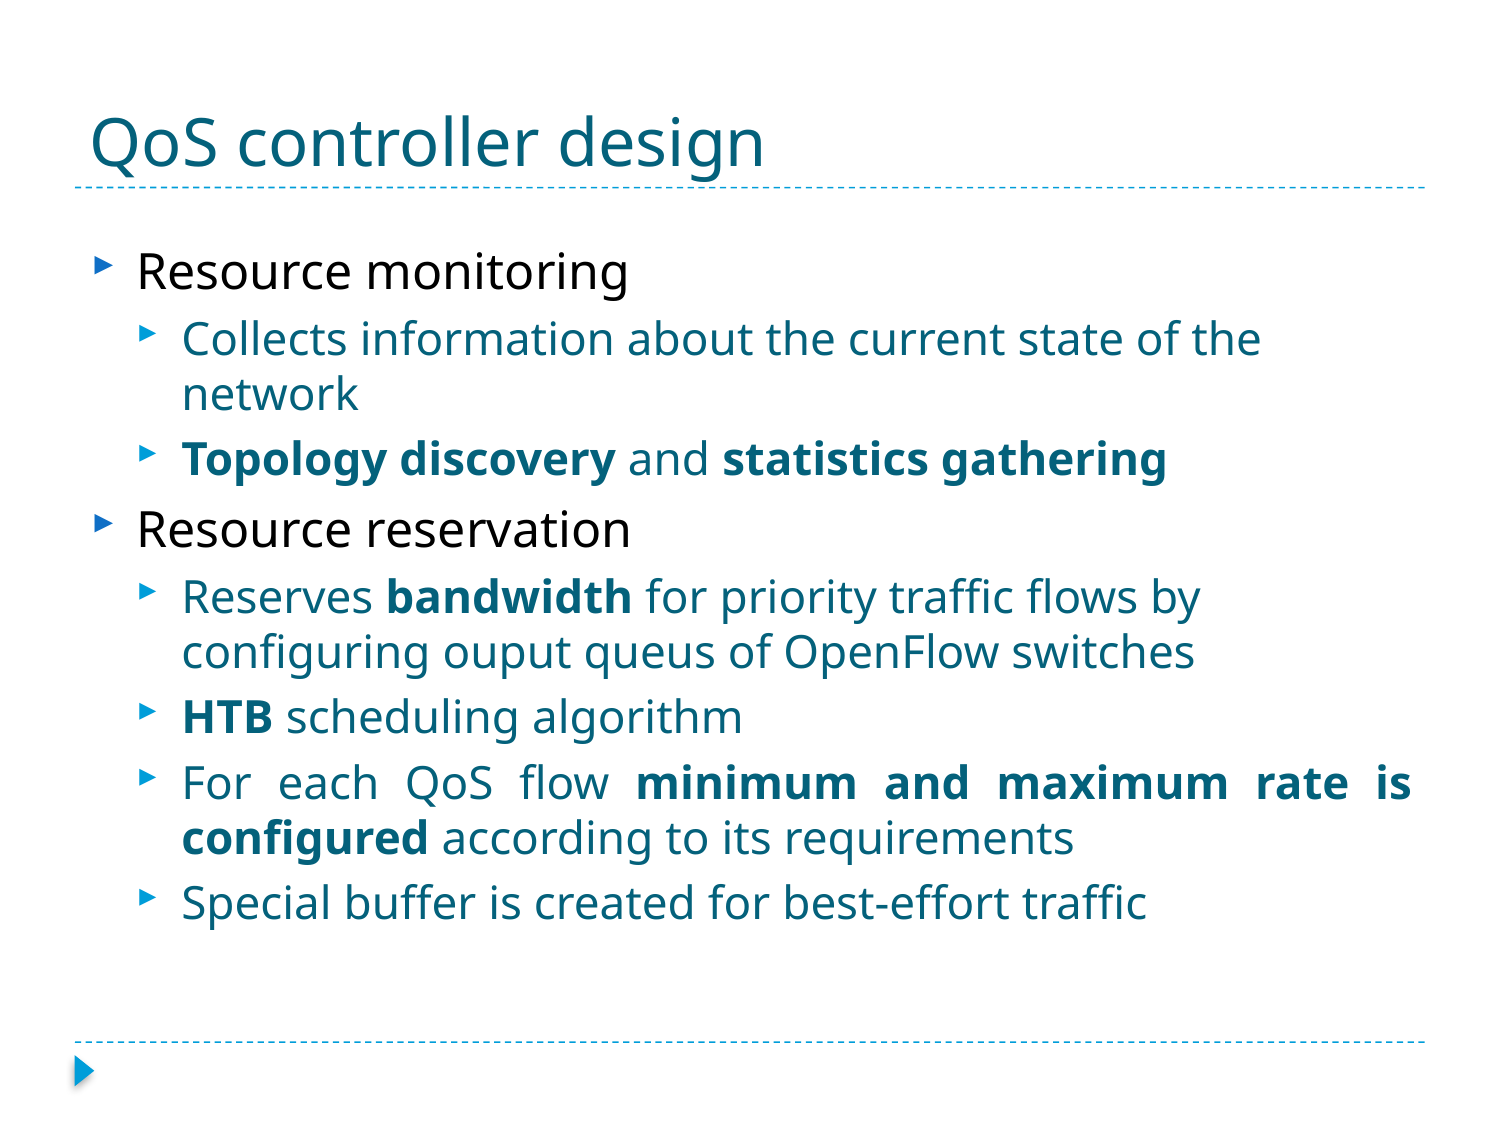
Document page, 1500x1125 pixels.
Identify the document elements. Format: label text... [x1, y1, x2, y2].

title QoS controller design [75, 24, 1425, 188]
list Resource monitoring Collects information about the current state of the network Topology discovery and statistics gathering Resource reservation Reserves bandwidth for priority traffic flows by configuring ouput queus of OpenFlow switches HTB scheduling algorithm For each QoS flow minimum and maximum rate is configured according to its requirements Special buffer is created for best-effort traffic [76, 231, 1427, 1042]
